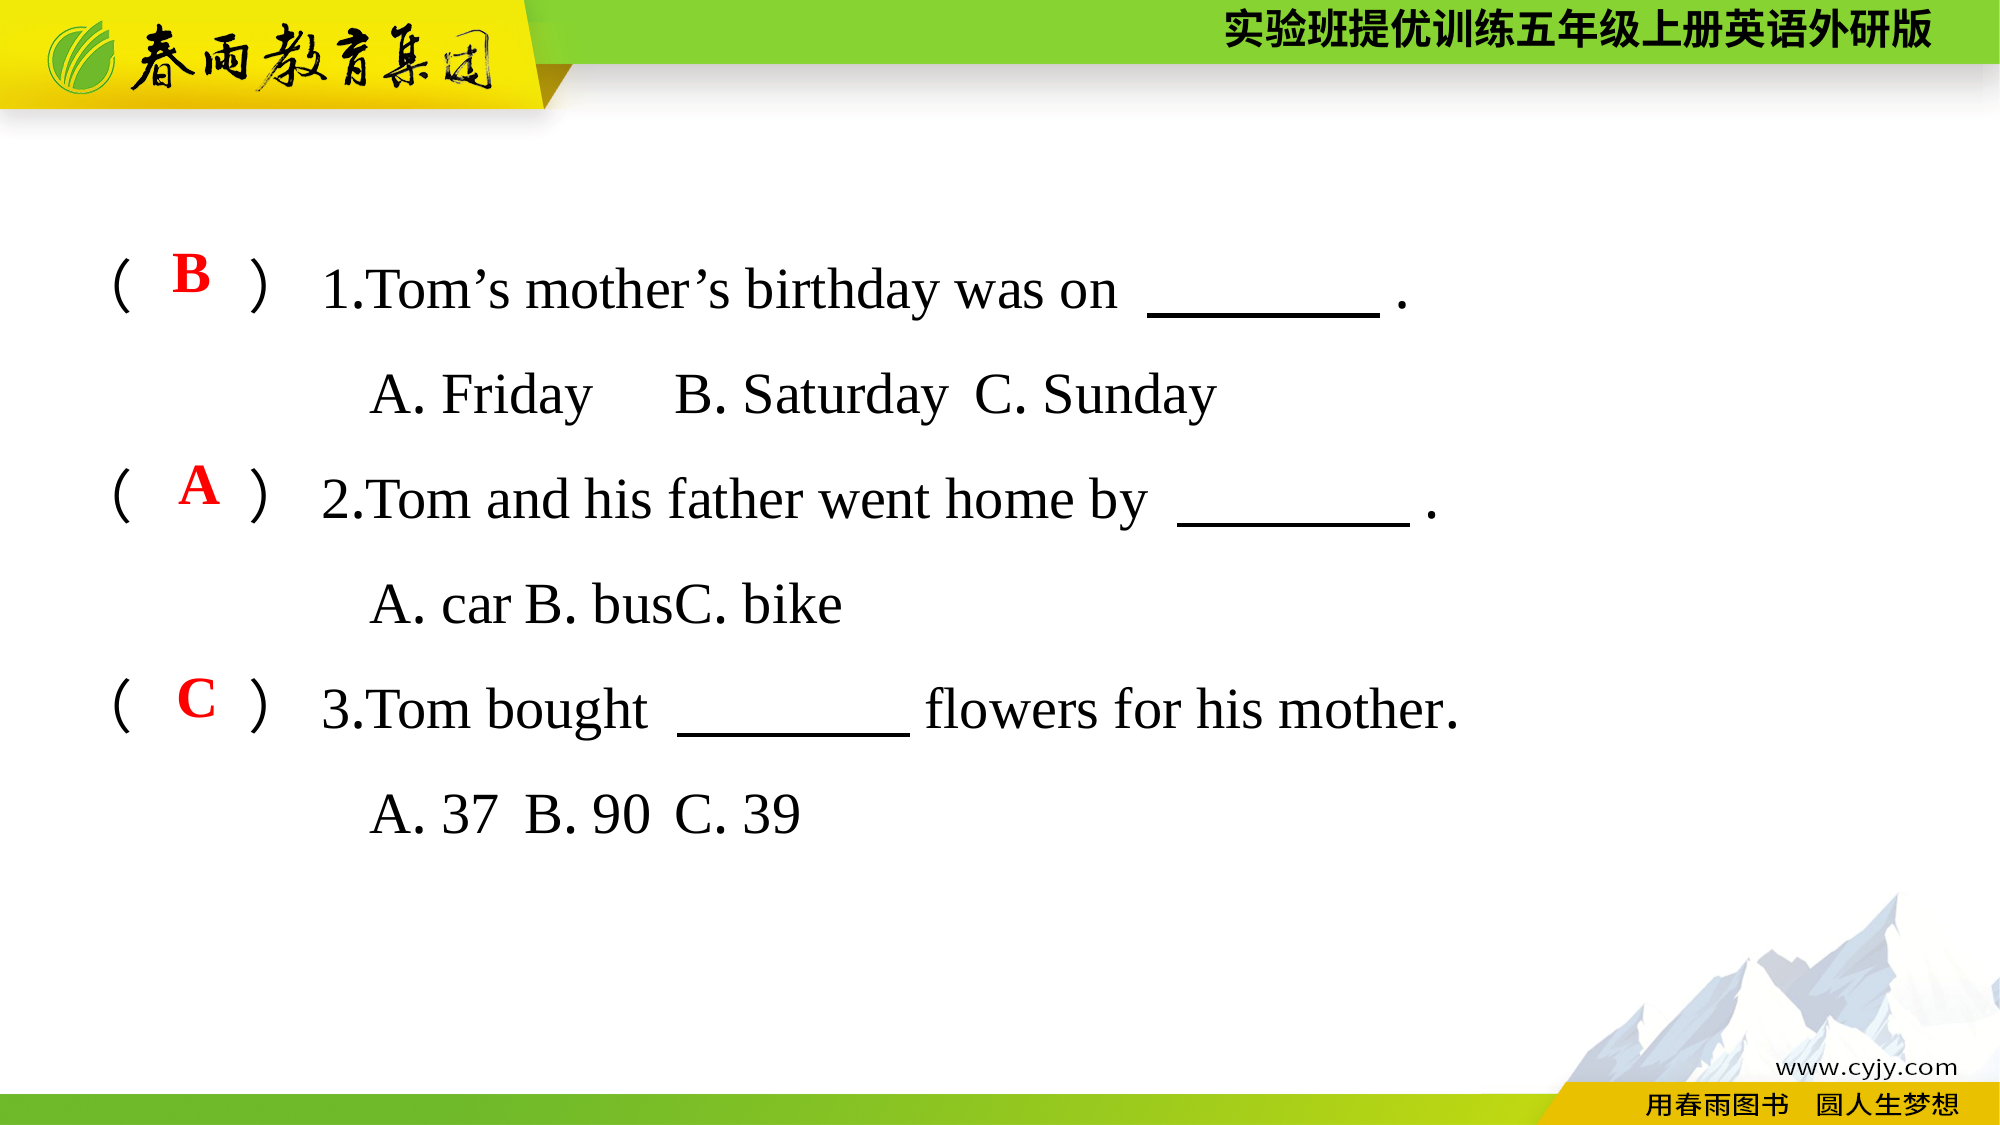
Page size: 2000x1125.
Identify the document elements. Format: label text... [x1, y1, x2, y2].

picture [0, 0, 2000, 1125]
text_box C [161, 651, 234, 737]
text_box A [163, 438, 236, 524]
list （ ）1.Tom’s mother’s birthday was on . A. Friday B. Saturday C. Sunday （ ）2.Tom and his father went home by . A. car B. bus C. bike （ ）3.Tom bought flowers for his mother. A. 37 B. 90 C. 39 [59, 208, 1944, 846]
text_box B [157, 227, 226, 312]
